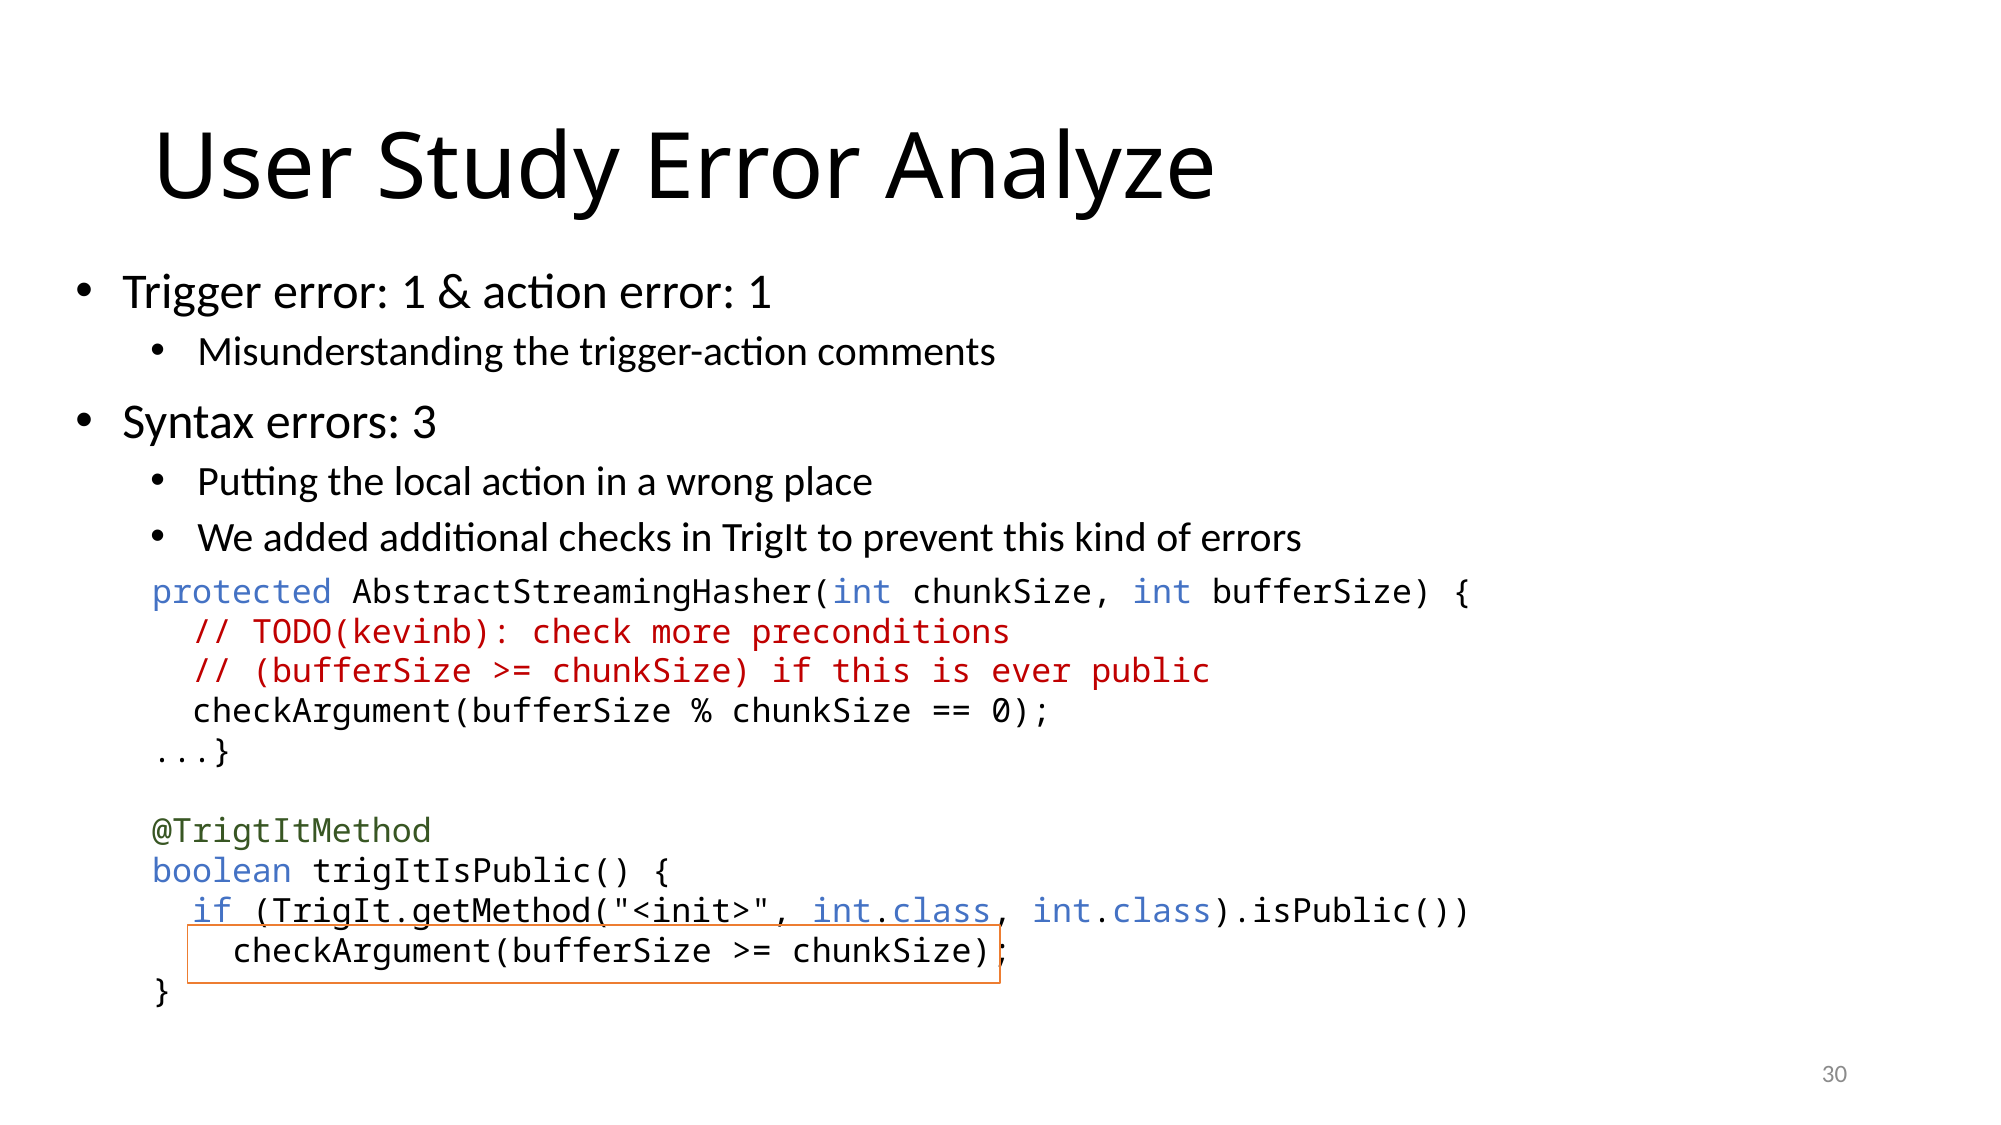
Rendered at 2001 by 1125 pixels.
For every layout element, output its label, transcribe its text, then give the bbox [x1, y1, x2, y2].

title User Study Error Analyze [137, 59, 1863, 278]
list Trigger error: 1 & action error: 1 Misunderstanding the trigger-action comments Syntax errors: 3 Putting the local action in a wrong place We added additional checks in TrigIt to prevent this kind of errors [60, 257, 1619, 947]
slide_number 30 [1412, 1042, 1863, 1103]
text_box protected AbstractStreamingHasher(int chunkSize, int bufferSize) { // TODO(kevinb): check more preconditions // (bufferSize >= chunkSize) if this is ever public checkArgument(bufferSize % chunkSize == 0); ...} @TrigtItMethod boolean trigItIsPublic() { if (TrigIt.getMethod("<init>", int.class, int.class).isPublic()) checkArgument(bufferSize >= chunkSize); } [137, 562, 1973, 1017]
text_box [187, 924, 1000, 984]
